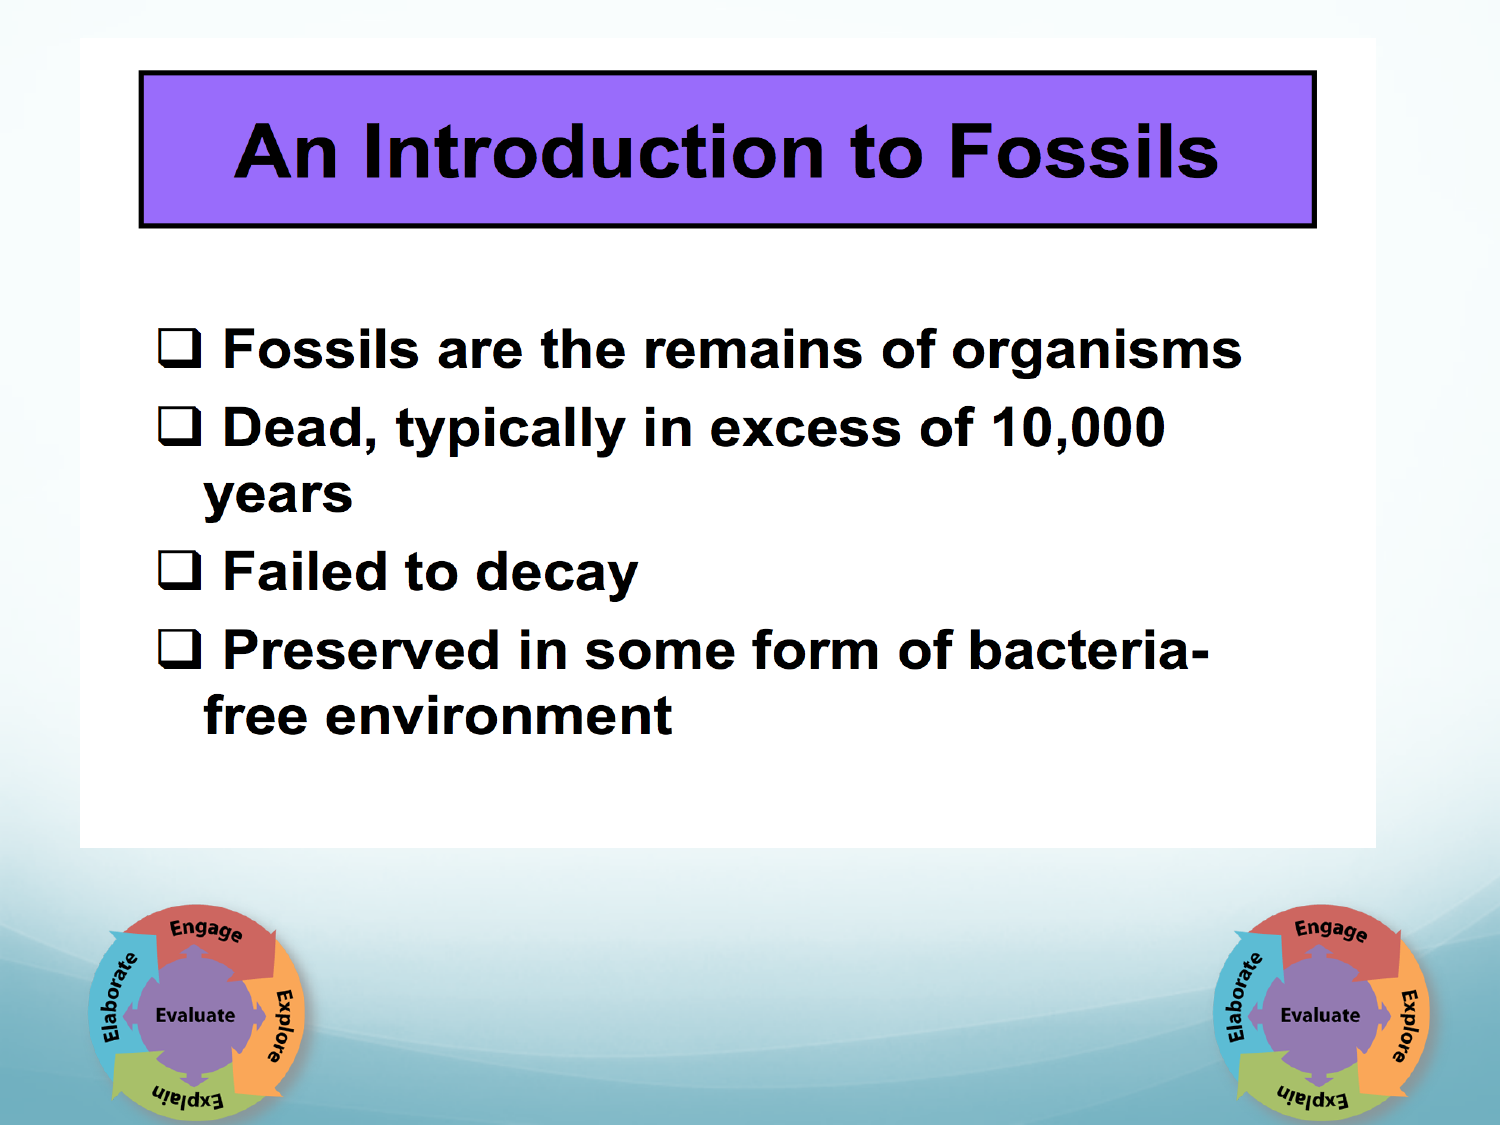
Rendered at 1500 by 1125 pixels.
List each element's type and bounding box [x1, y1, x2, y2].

picture [80, 38, 1376, 848]
picture [80, 897, 329, 1125]
picture [1204, 897, 1453, 1125]
